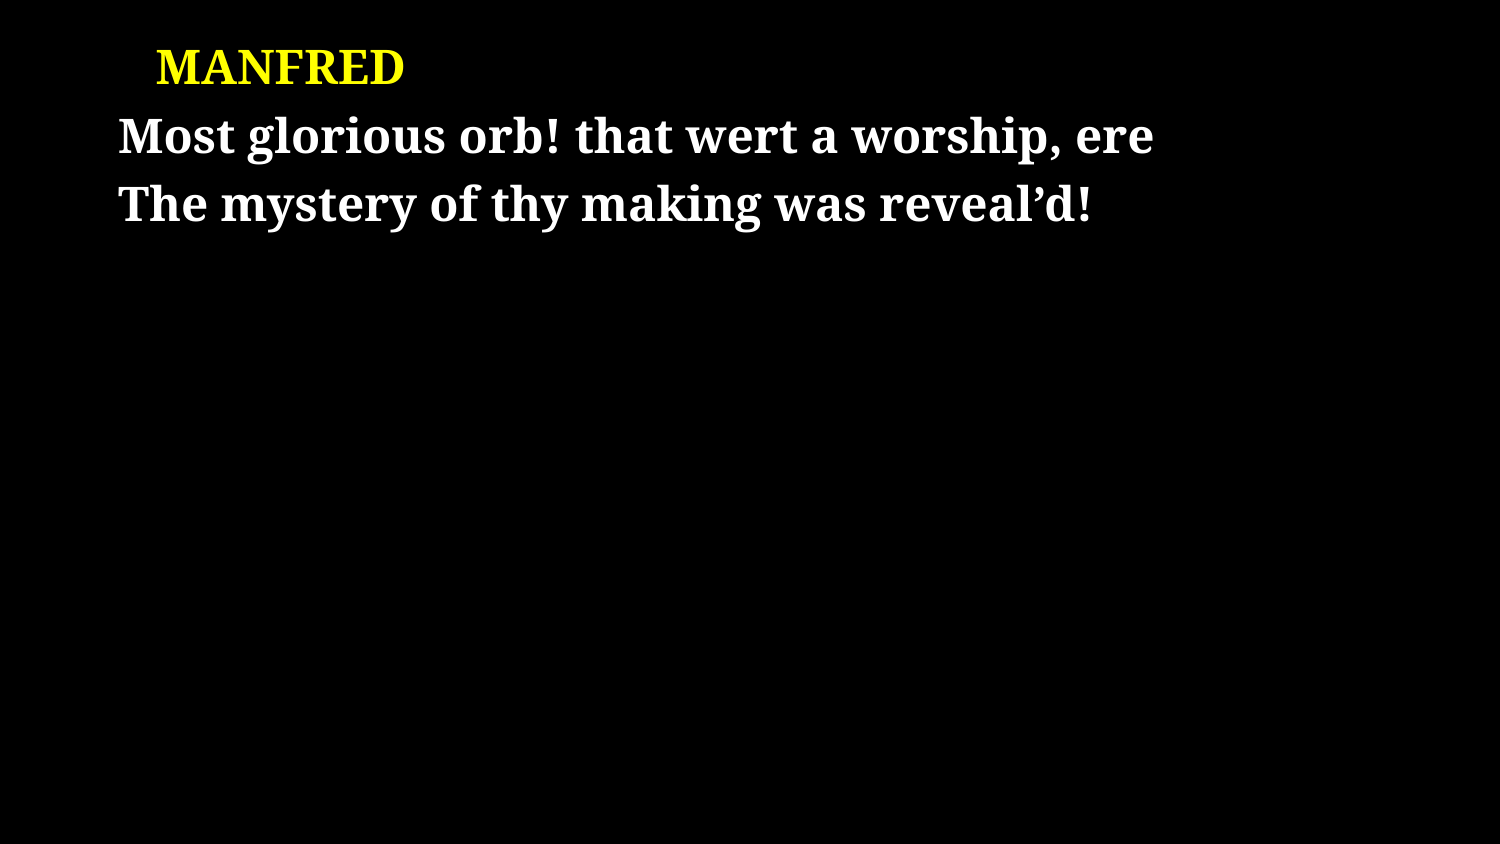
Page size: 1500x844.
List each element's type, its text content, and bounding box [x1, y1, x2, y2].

title Manfred Most glorious orb! that wert a worship, ere The mystery of thy making was reveal’d! [103, 17, 1397, 299]
